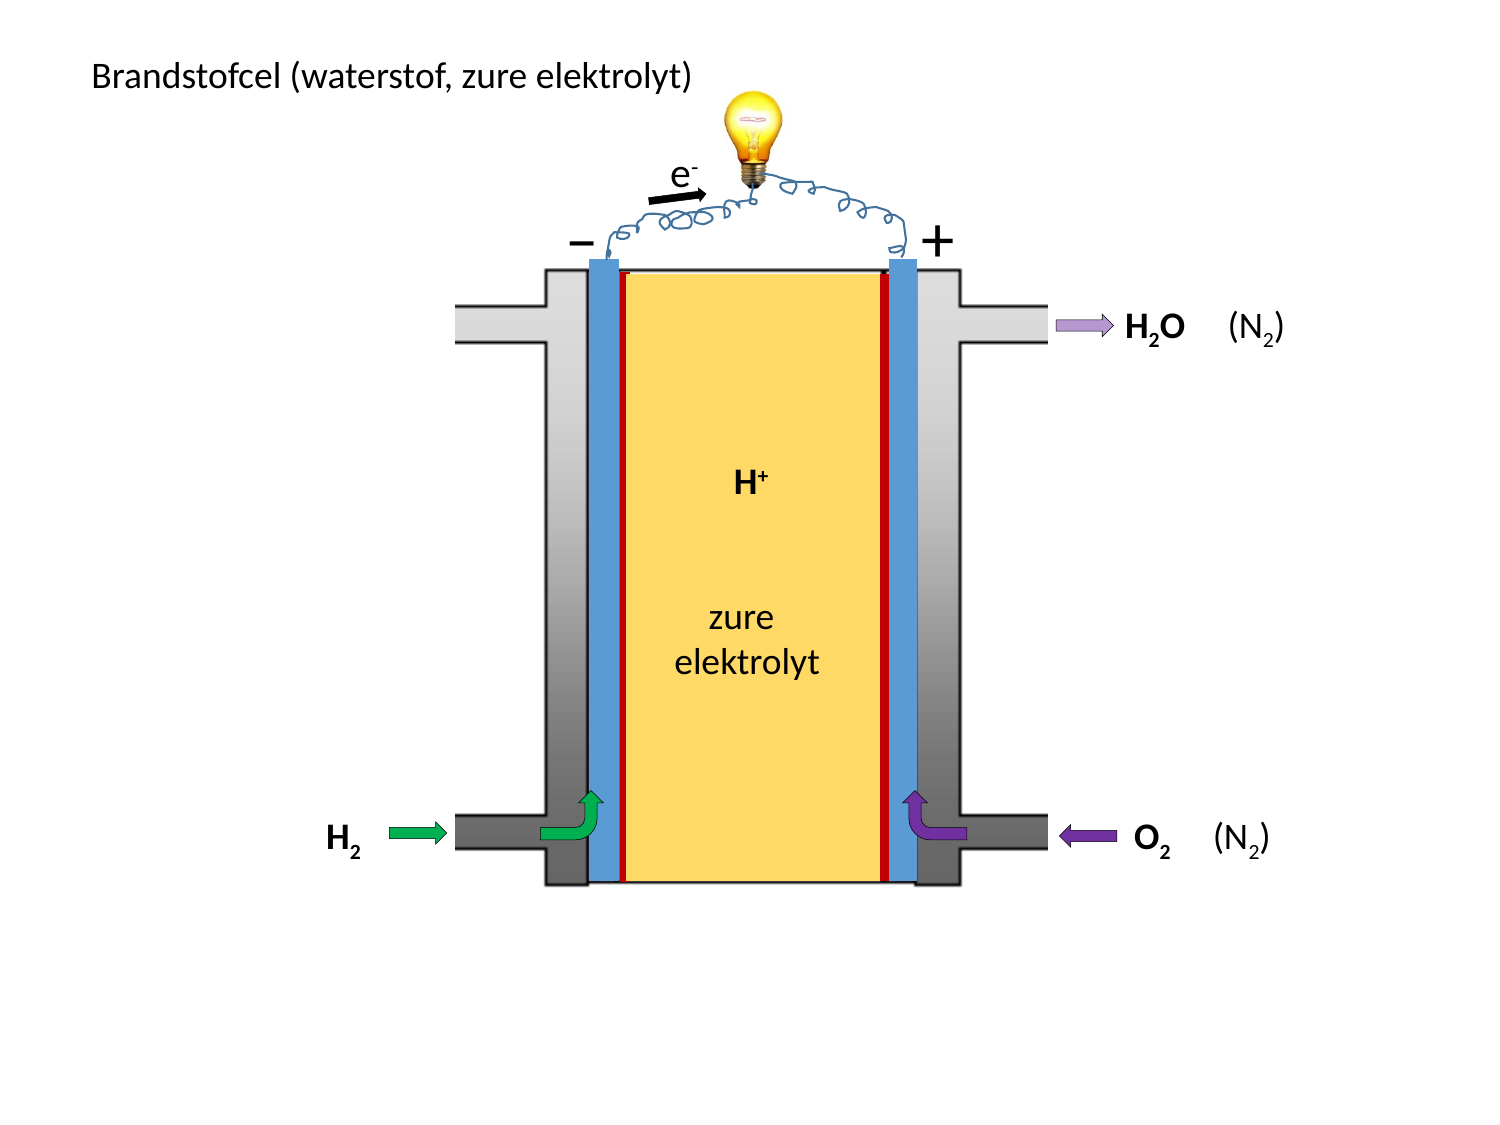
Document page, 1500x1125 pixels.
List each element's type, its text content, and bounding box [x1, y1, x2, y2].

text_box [73, 89, 1469, 910]
text_box Brandstofcel (waterstof, zure elektrolyt) [76, 43, 717, 89]
